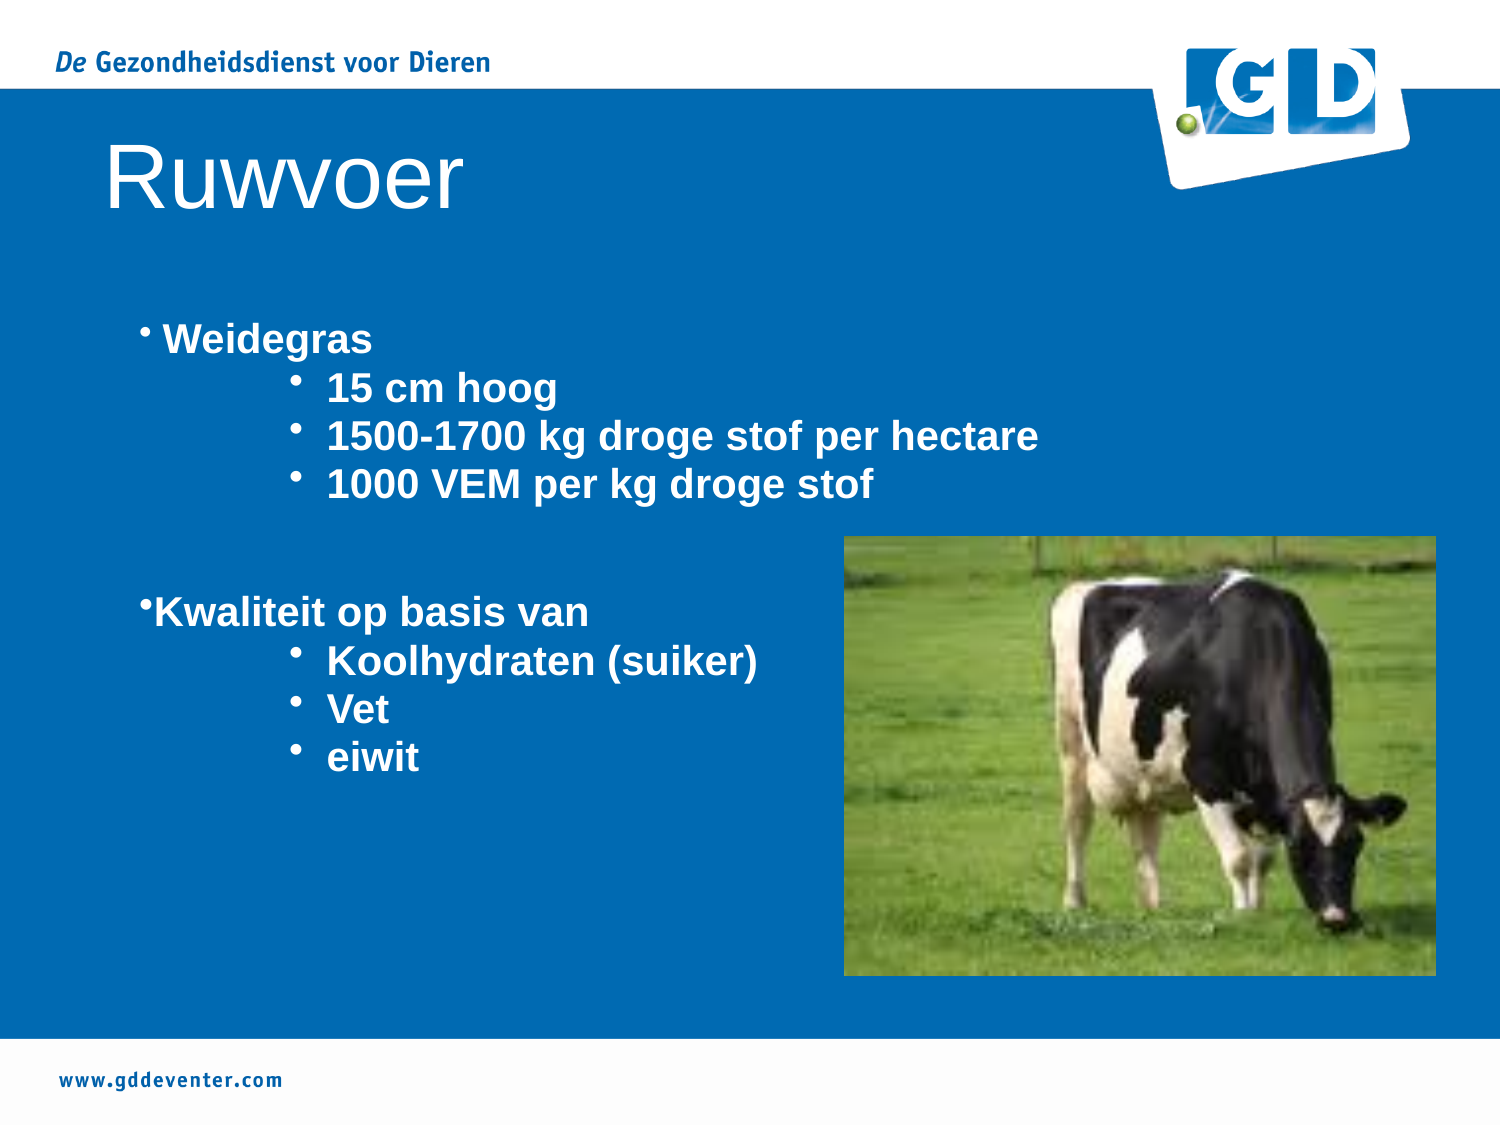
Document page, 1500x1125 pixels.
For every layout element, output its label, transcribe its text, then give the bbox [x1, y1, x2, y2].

title Ruwvoer [88, 77, 1300, 267]
picture [0, 0, 1500, 1125]
list Weidegras 15 cm hoog 1500-1700 kg droge stof per hectare 1000 VEM per kg droge stof Kwaliteit op basis van Koolhydraten (suiker) Vet eiwit [123, 314, 1400, 965]
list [844, 536, 1436, 976]
